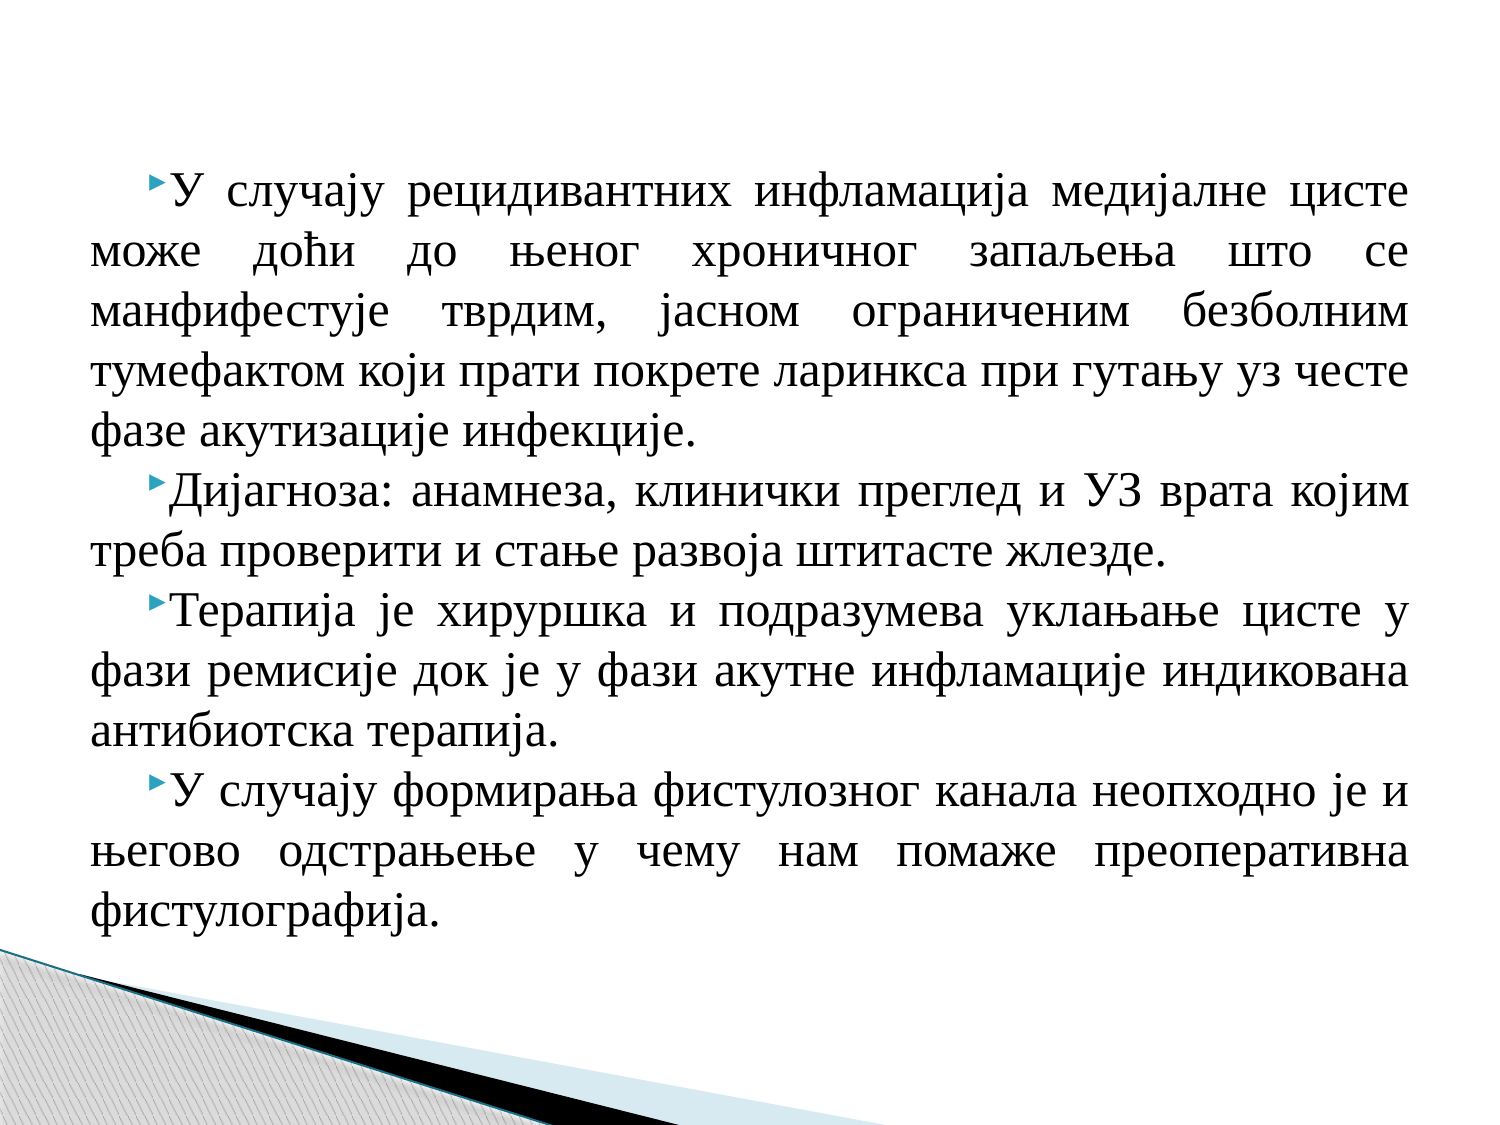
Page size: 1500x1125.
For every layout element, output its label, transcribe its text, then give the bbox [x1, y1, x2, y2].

list У случају рецидивантних инфламација медијалне цисте може доћи до њеног хроничног запаљења што се манфифестује тврдим, јасном ограниченим безболним тумефактом који прати покрете ларинкса при гутању уз честе фазе акутизације инфекције. Дијагноза: анамнеза, клинички преглед и УЗ врата којим треба проверити и стање развоја штитасте жлезде. Терапија је хируршка и подразумева уклањање цисте у фази ремисије док је у фази акутне инфламације индикована антибиотска терапија. У случају формирања фистулозног канала неопходно је и његово одстрањење у чему нам помаже преоперативна фистулографија. [74, 148, 1426, 977]
